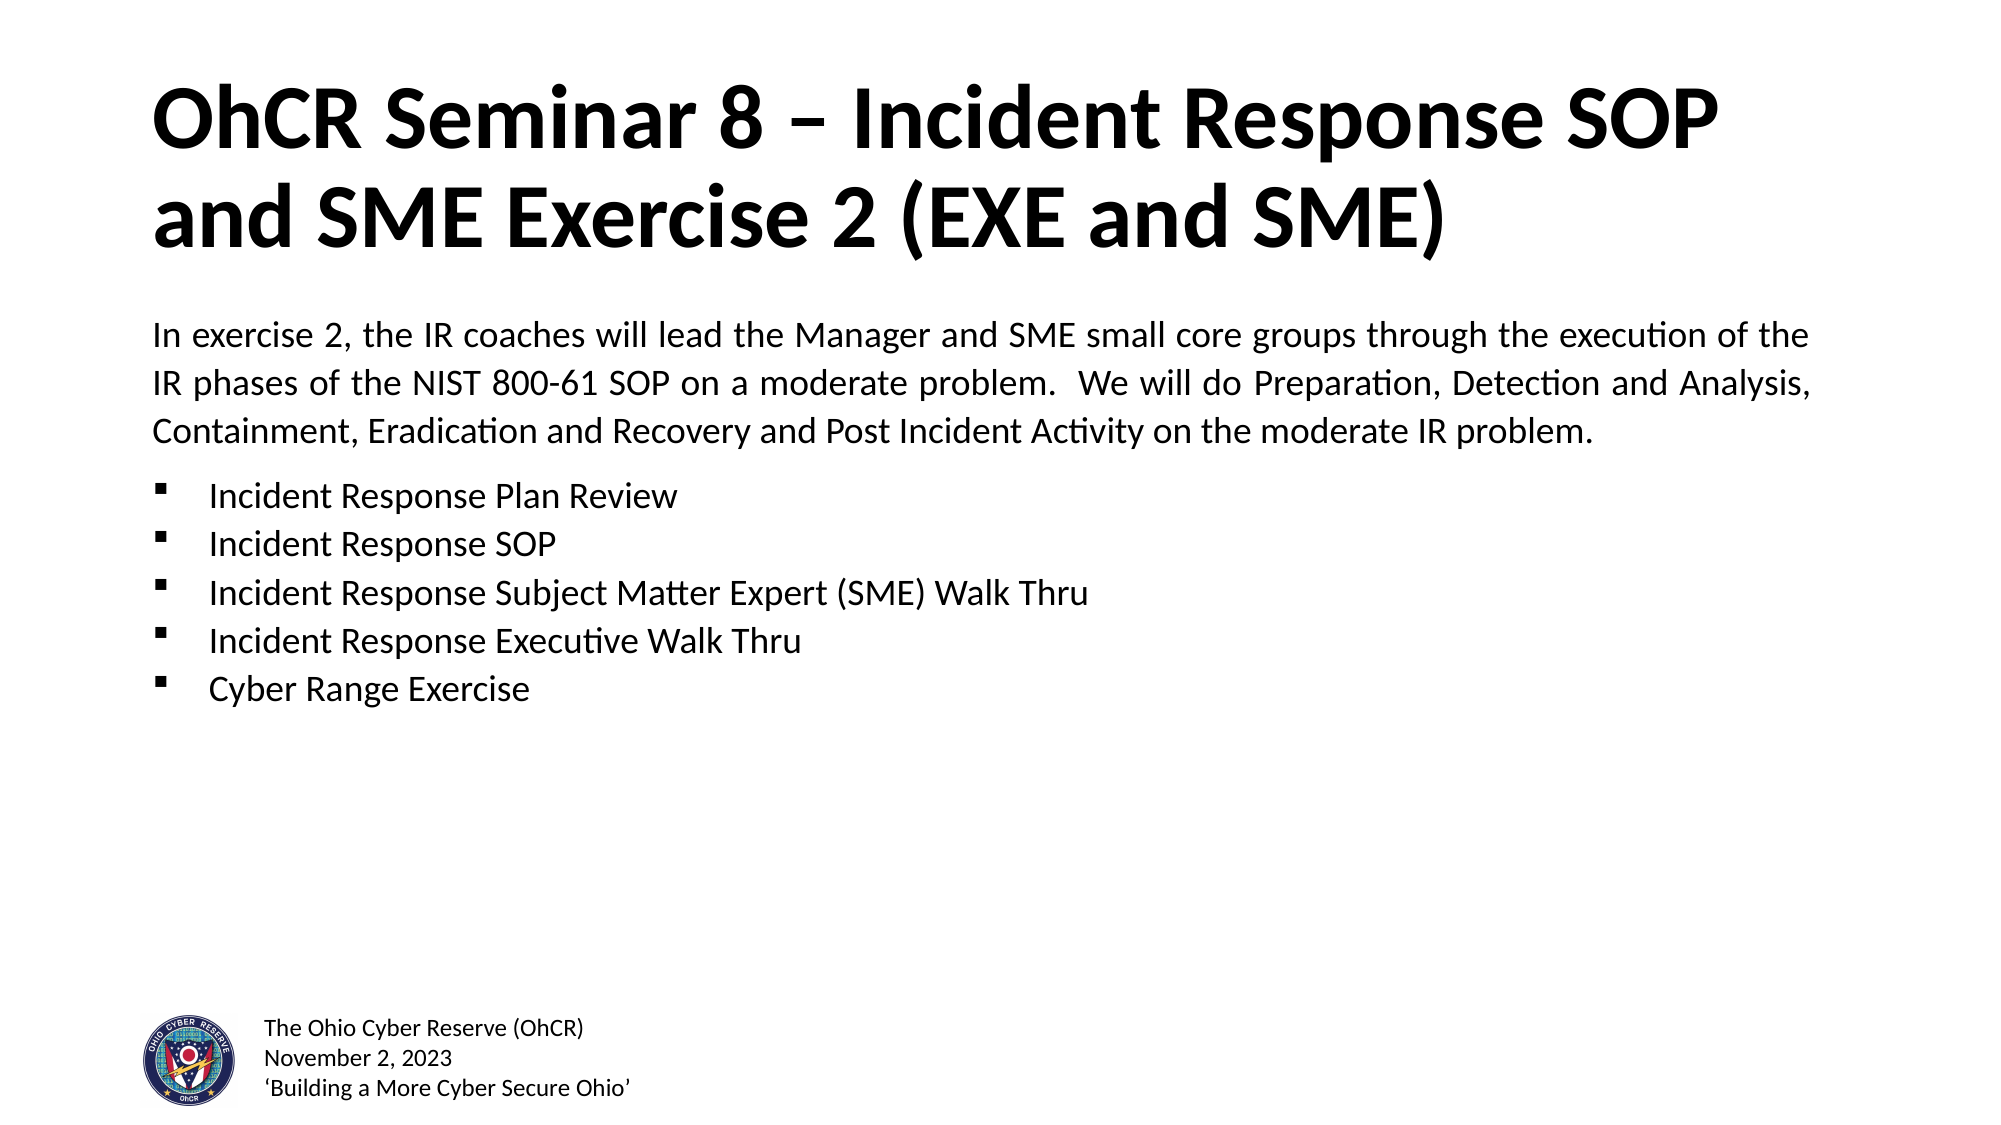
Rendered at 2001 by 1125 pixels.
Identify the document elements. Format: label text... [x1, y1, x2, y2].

title OhCR Seminar 8 – Incident Response SOP and SME Exercise 2 (EXE and SME) [137, 59, 1863, 278]
text_box The Ohio Cyber Reserve (OhCR) November 2, 2023 ‘Building a More Cyber Secure Ohio’ [249, 1004, 647, 1109]
list In exercise 2, the IR coaches will lead the Manager and SME small core groups through the execution of the IR phases of the NIST 800-61 SOP on a moderate problem. We will do Preparation, Detection and Analysis, Containment, Eradication and Recovery and Post Incident Activity on the moderate IR problem. Incident Response Plan Review Incident Response SOP Incident Response Subject Matter Expert (SME) Walk Thru Incident Response Executive Walk Thru Cyber Range Exercise [137, 299, 1827, 926]
picture [140, 1013, 238, 1108]
